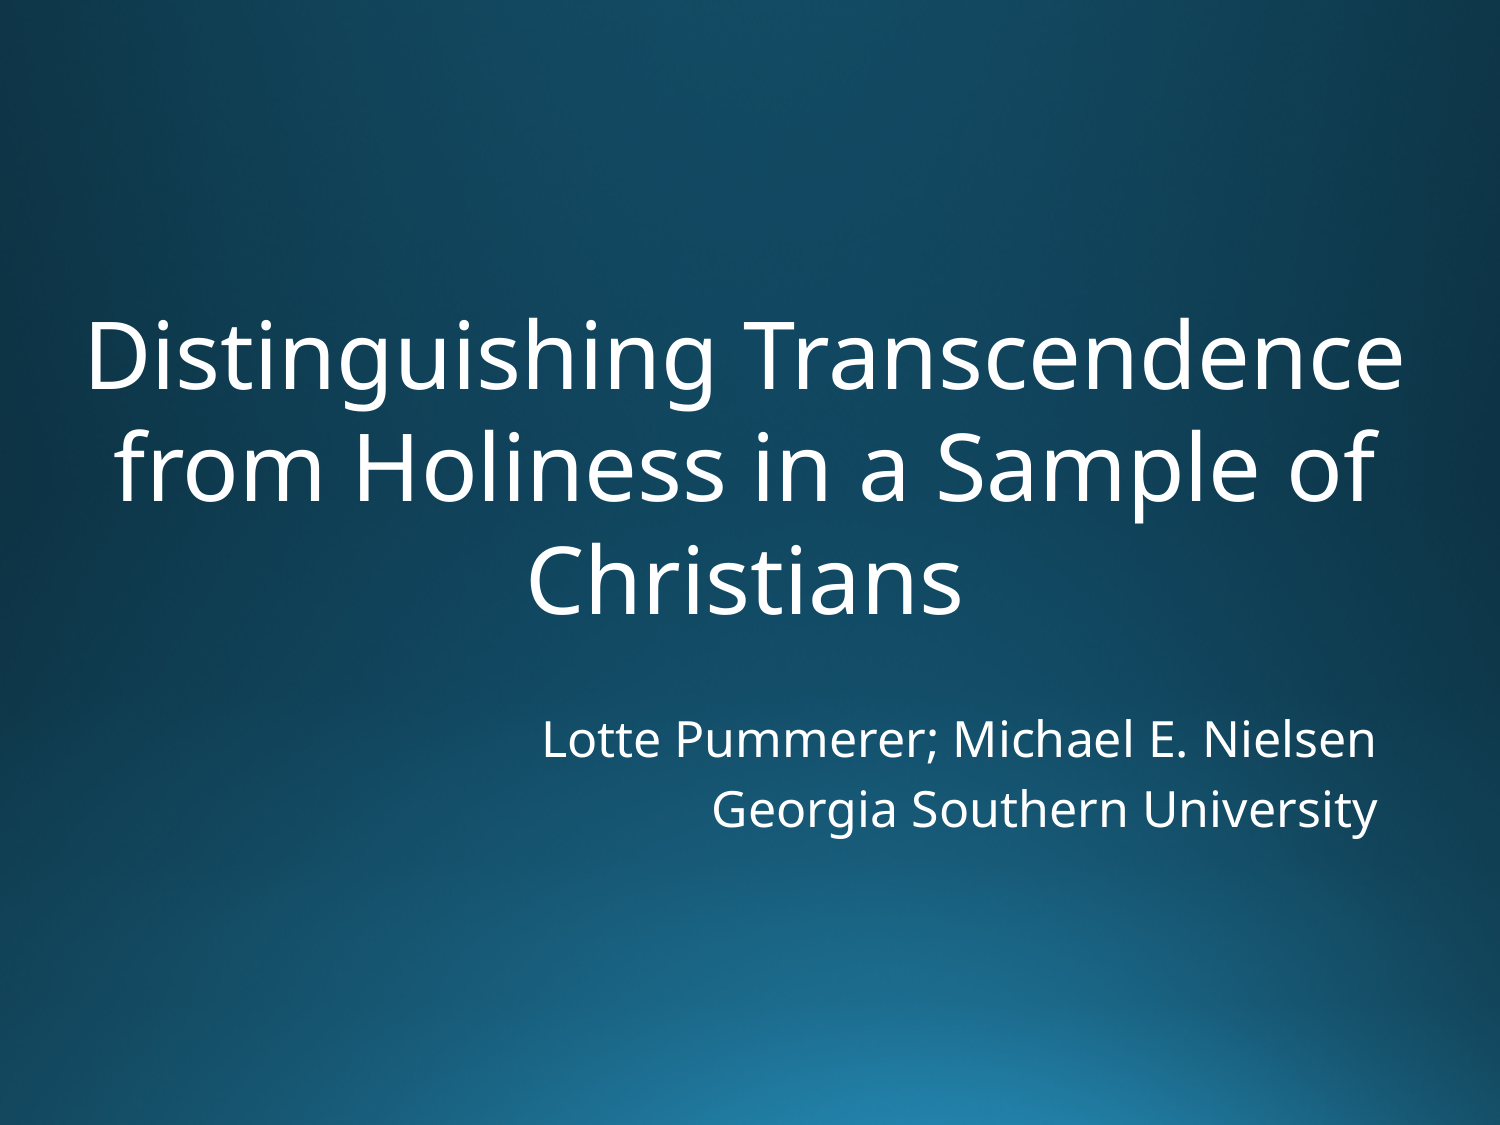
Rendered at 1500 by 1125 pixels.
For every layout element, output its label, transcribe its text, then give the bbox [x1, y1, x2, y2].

subtitle Lotte Pummerer; Michael E. Nielsen Georgia Southern University [268, 753, 1394, 846]
picture [0, 0, 1500, 1125]
text_box Distinguishing Transcendence from Holiness in a Sample of Christians [54, 288, 1436, 641]
